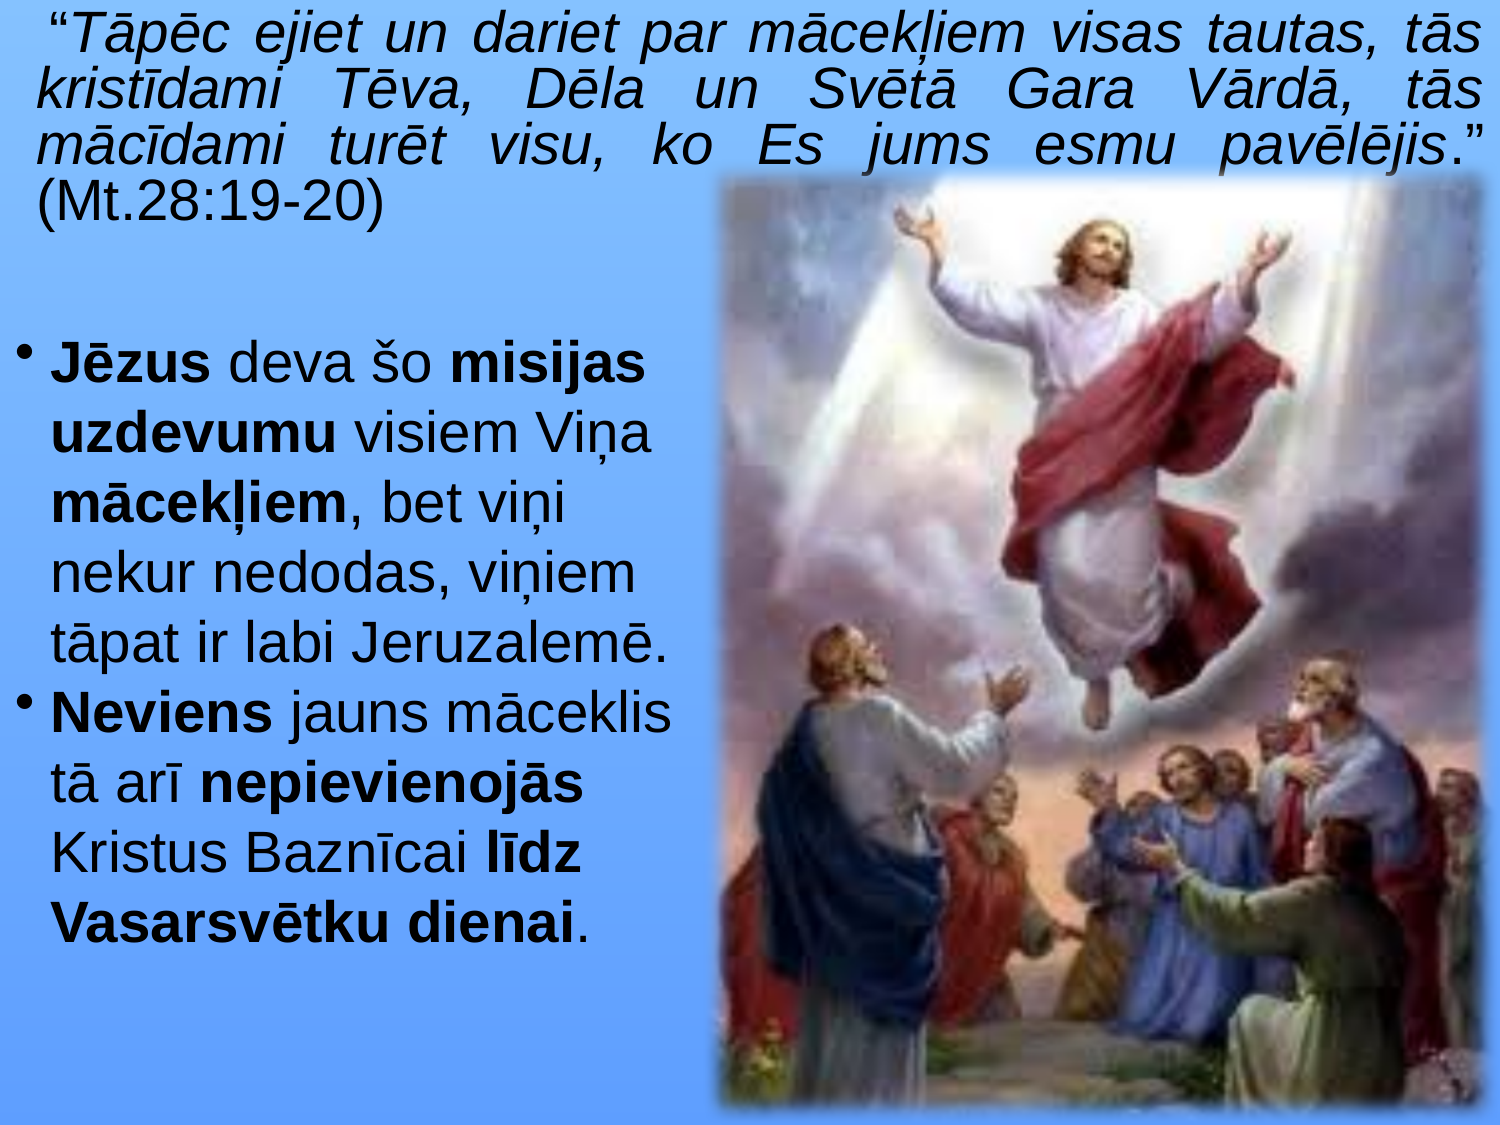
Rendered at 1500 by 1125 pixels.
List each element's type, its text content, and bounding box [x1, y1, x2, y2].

text_box Jēzus deva šo misijas uzdevumu visiem Viņa mācekļiem, bet viņi nekur nedodas, viņiem tāpat ir labi Jeruzalemē. Neviens jauns māceklis tā arī nepievienojās Kristus Baznīcai līdz Vasarsvētku dienai. [0, 316, 697, 961]
picture [702, 159, 1500, 1125]
list “Tāpēc ejiet un dariet par mācekļiem visas tautas, tās kristīdami Tēva, Dēla un Svētā Gara Vārdā, tās mācīdami turēt visu, ko Es jums esmu pavēlējis.” (Mt.28:19-20) [0, 0, 1500, 173]
